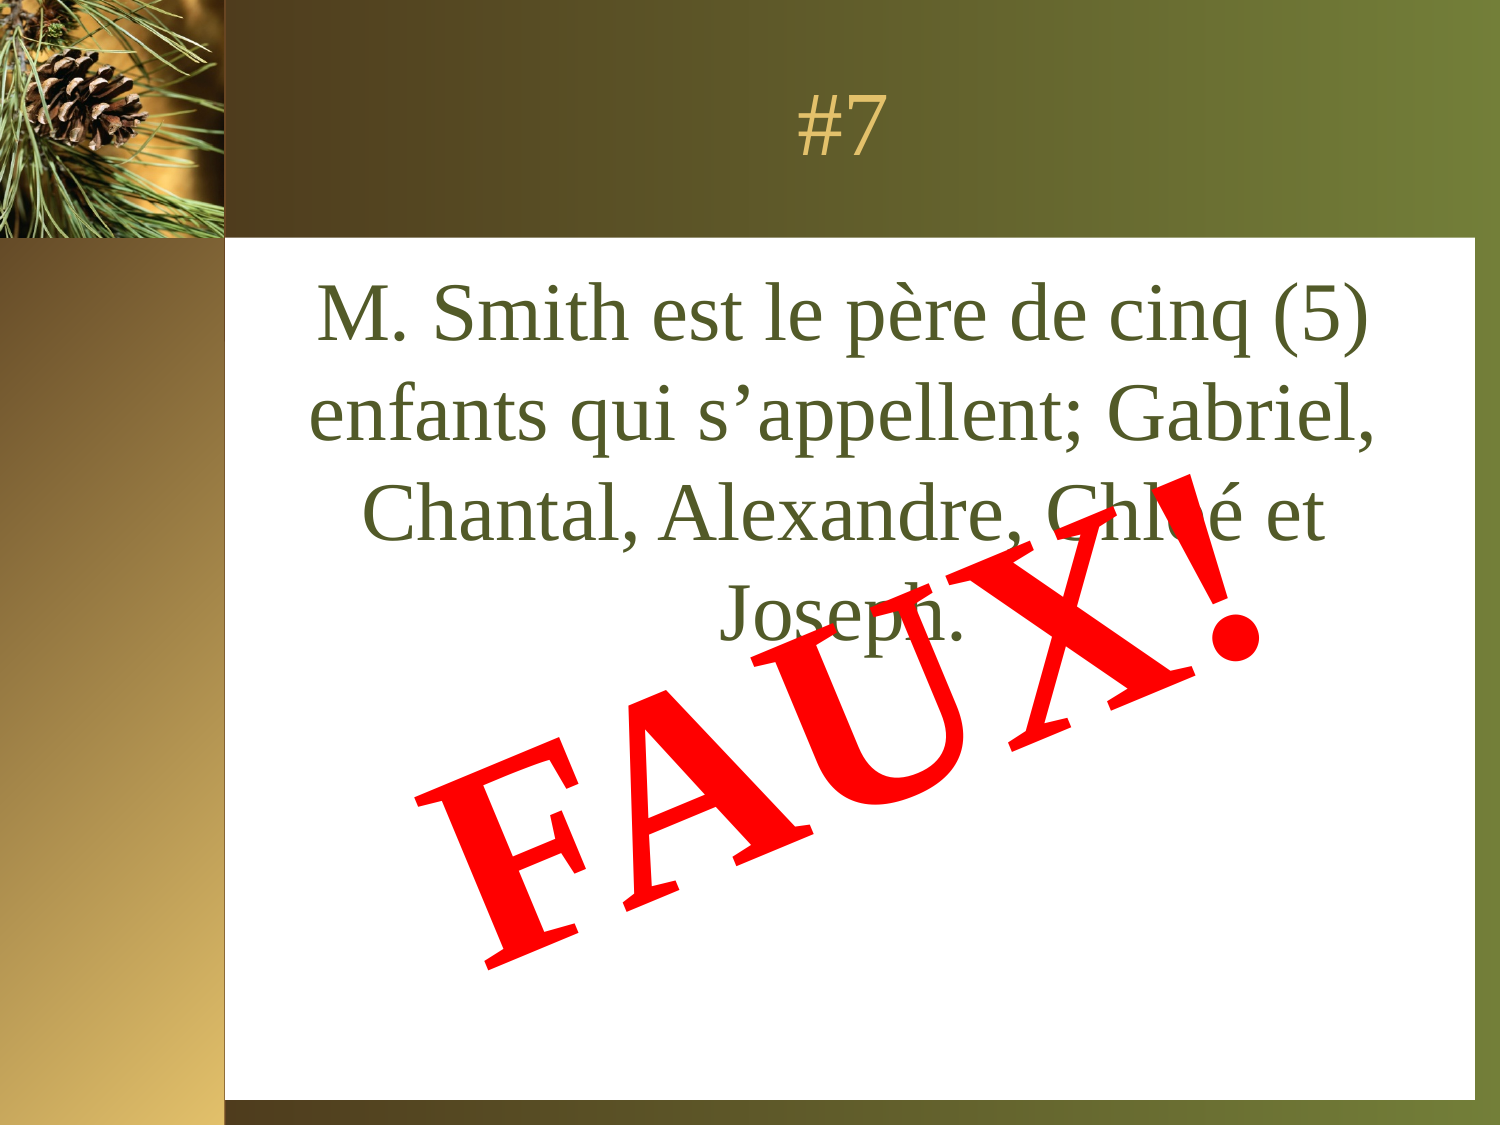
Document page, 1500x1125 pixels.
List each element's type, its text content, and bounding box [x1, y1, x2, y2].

text_box FAUX! [355, 359, 1327, 1039]
title #7 [249, 24, 1438, 213]
list M. Smith est le père de cinq (5) enfants qui s’appellent; Gabriel, Chantal, Alexandre, Chloé et Joseph. [249, 249, 1438, 1088]
picture [0, 0, 224, 238]
